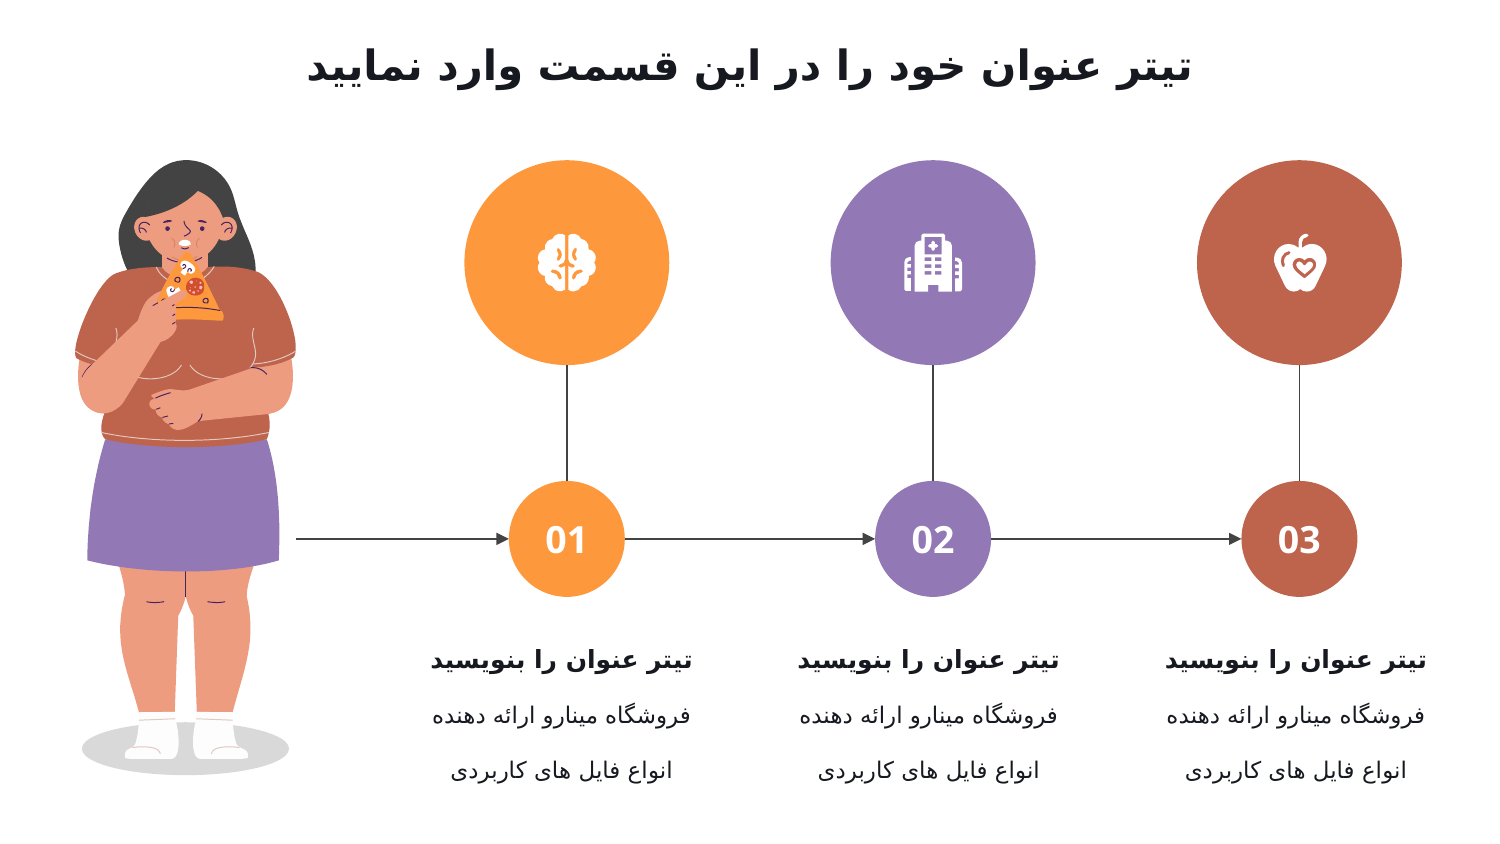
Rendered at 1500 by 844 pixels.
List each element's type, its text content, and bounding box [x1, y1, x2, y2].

text_box [830, 160, 1036, 366]
text_box [1196, 160, 1402, 366]
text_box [903, 233, 963, 292]
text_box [74, 159, 297, 776]
text_box 01 [508, 481, 625, 597]
text_box [464, 160, 670, 366]
text_box تیتر عنوان را بنویسید فروشگاه مینارو ارائه دهنده انواع فایل های کاربردی [395, 605, 728, 791]
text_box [537, 233, 597, 292]
text_box تیتر عنوان خود را در این قسمت وارد نمایید [0, 6, 1500, 96]
text_box تیتر عنوان را بنویسید فروشگاه مینارو ارائه دهنده انواع فایل های کاربردی [1129, 605, 1463, 791]
text_box 02 [875, 481, 992, 597]
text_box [1270, 233, 1331, 292]
text_box تیتر عنوان را بنویسید فروشگاه مینارو ارائه دهنده انواع فایل های کاربردی [762, 605, 1096, 791]
text_box 03 [1241, 481, 1358, 597]
